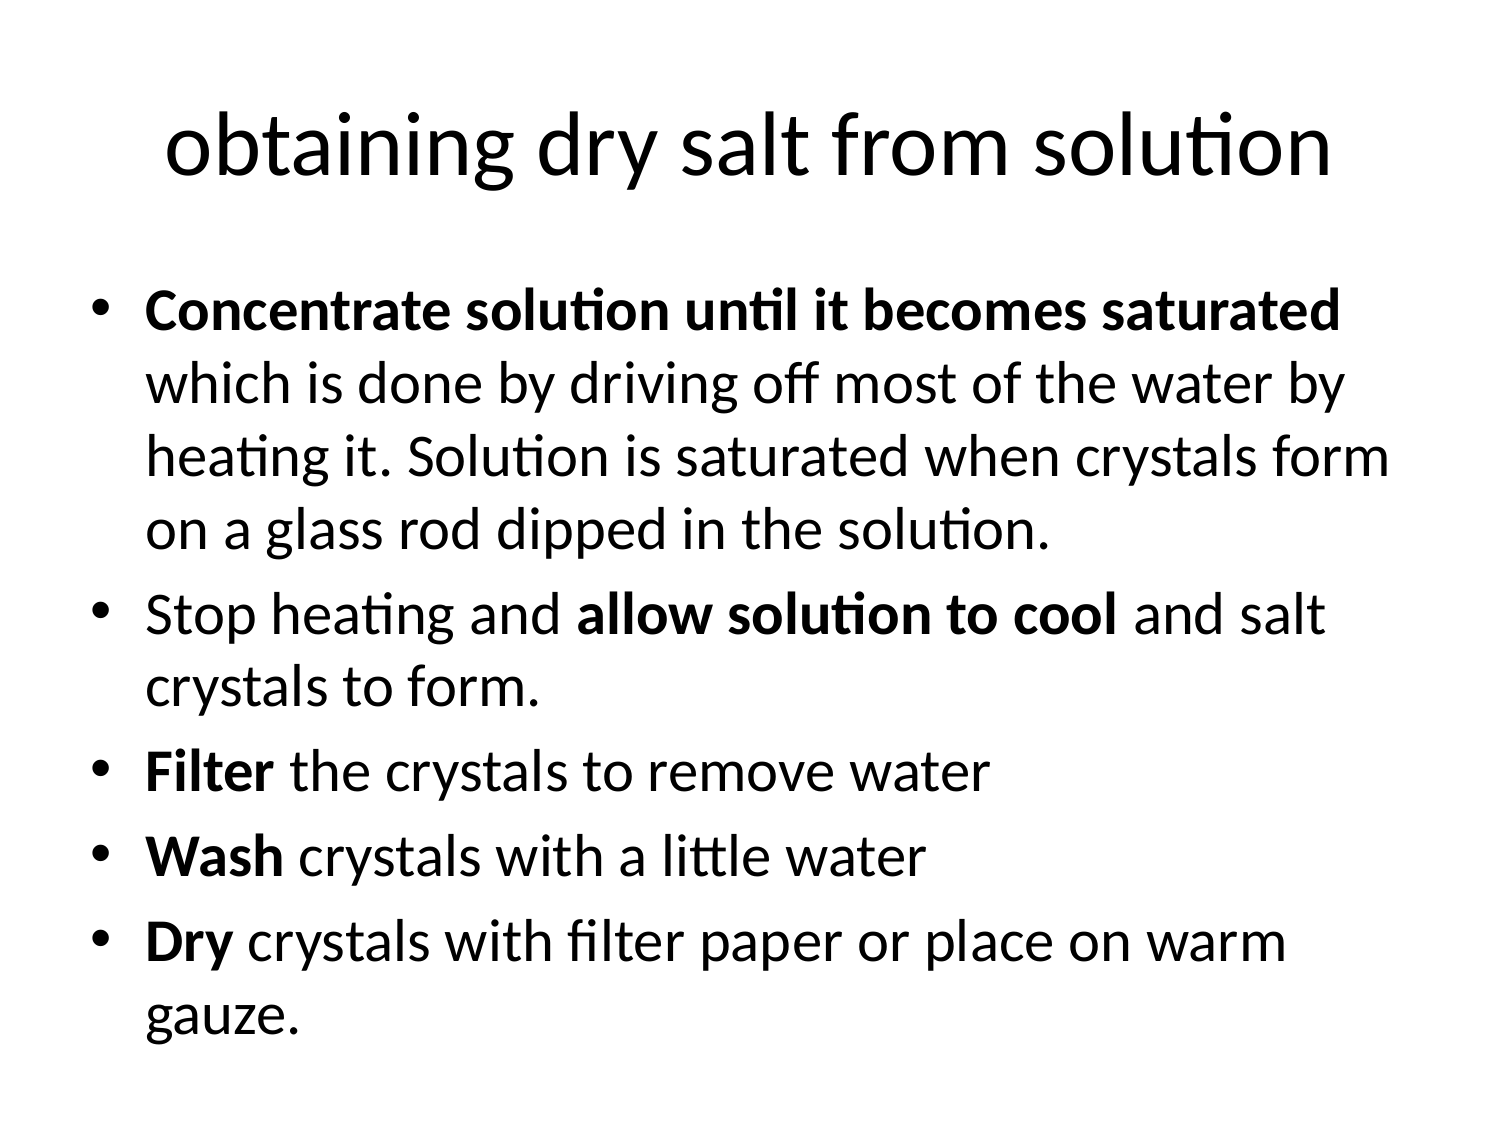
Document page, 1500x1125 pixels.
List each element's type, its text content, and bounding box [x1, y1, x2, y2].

list Concentrate solution until it becomes saturated which is done by driving off most of the water by heating it. Solution is saturated when crystals form on a glass rod dipped in the solution. Stop heating and allow solution to cool and salt crystals to form. Filter the crystals to remove water Wash crystals with a little water Dry crystals with filter paper or place on warm gauze. [75, 262, 1425, 1055]
title obtaining dry salt from solution [75, 45, 1425, 233]
